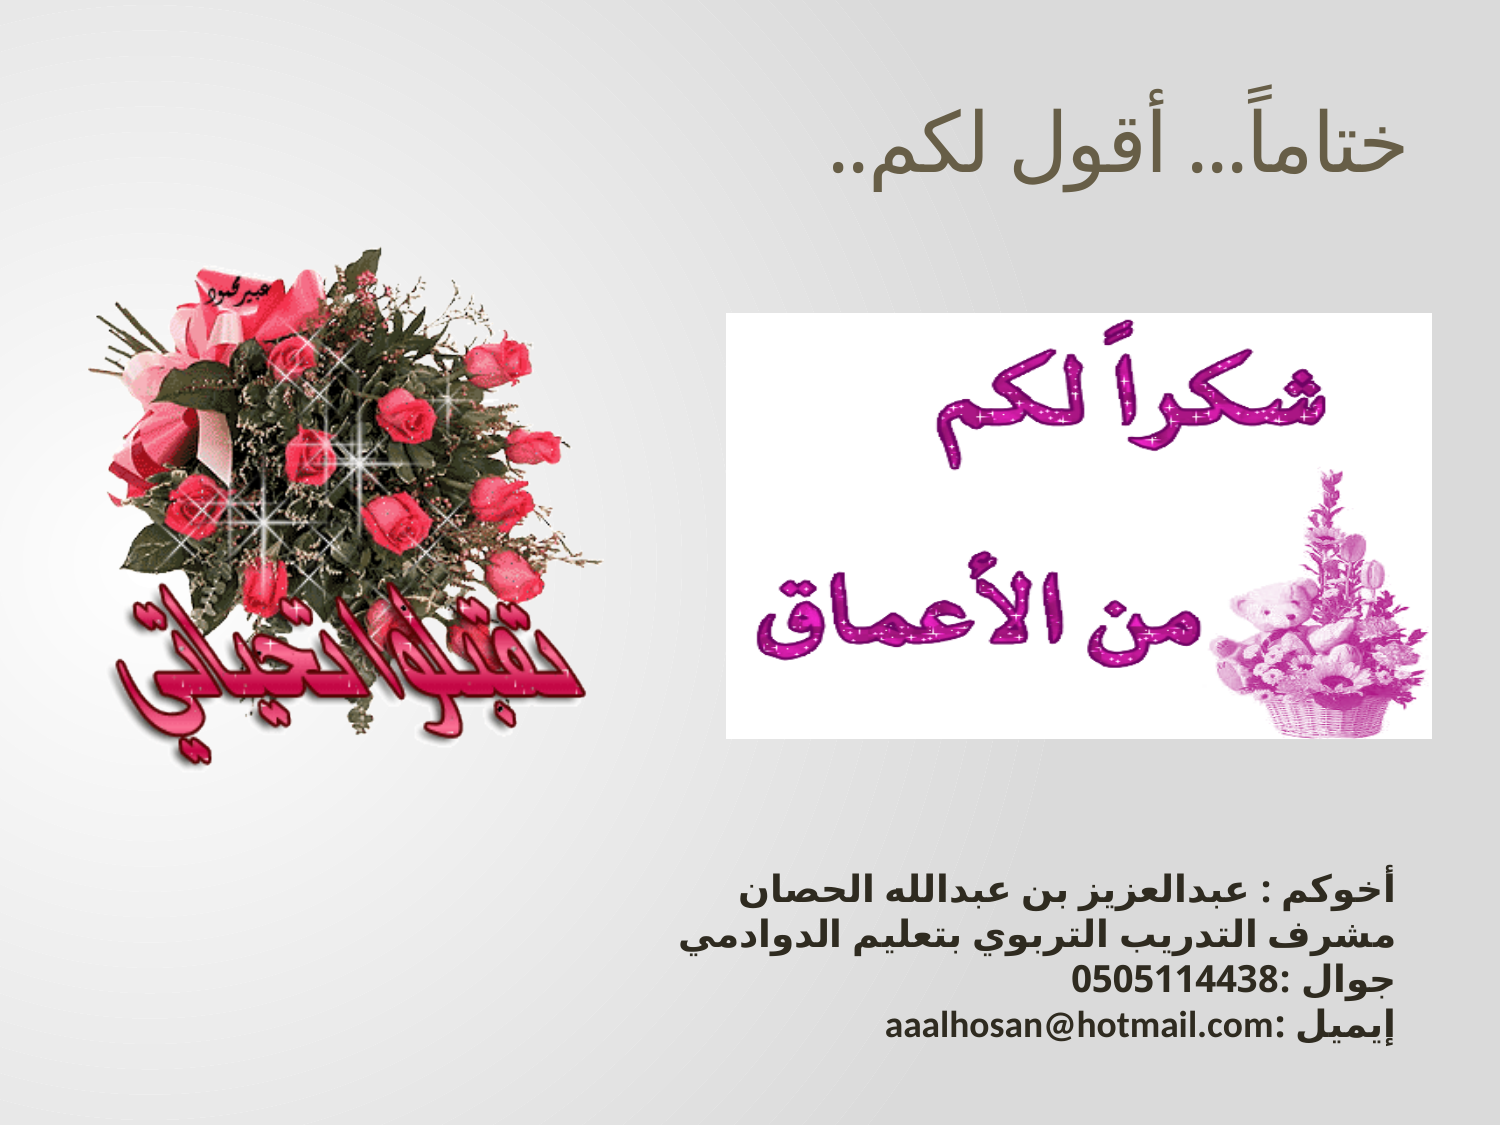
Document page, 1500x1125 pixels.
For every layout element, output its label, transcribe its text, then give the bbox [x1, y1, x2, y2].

picture [725, 312, 1432, 740]
title ختاماً... أقول لكم.. [75, 45, 1425, 233]
text_box أخوكم : عبدالعزيز بن عبدالله الحصان مشرف التدريب التربوي بتعليم الدوادمي جوال :0505114438 إيميل :aaalhosan@hotmail.com [88, 857, 1412, 1053]
picture [87, 226, 604, 788]
